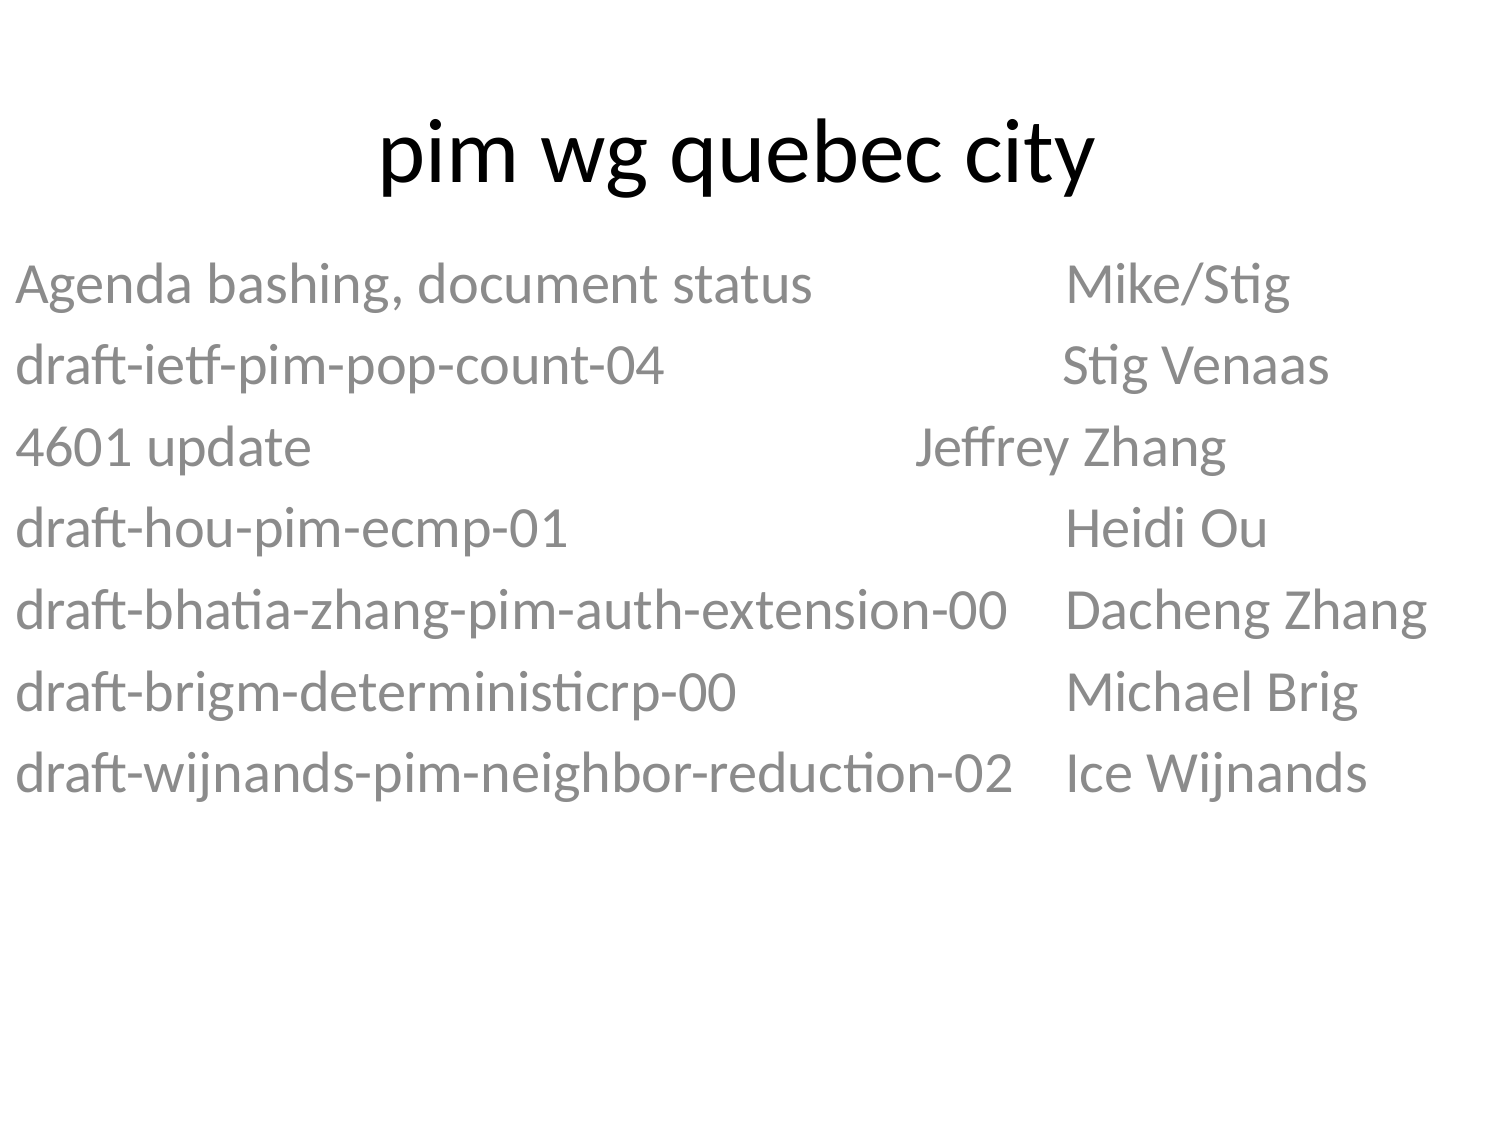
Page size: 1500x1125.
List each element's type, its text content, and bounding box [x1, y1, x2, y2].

subtitle Agenda bashing, document status Mike/Stig draft-ietf-pim-pop-count-04 Stig Venaas 4601 update Jeffrey Zhang draft-hou-pim-ecmp-01 Heidi Ou draft-bhatia-zhang-pim-auth-extension-00 Dacheng Zhang draft-brigm-deterministicrp-00 Michael Brig draft-wijnands-pim-neighbor-reduction-02 Ice Wijnands [0, 237, 1500, 1075]
title pim wg quebec city [99, 24, 1375, 237]
